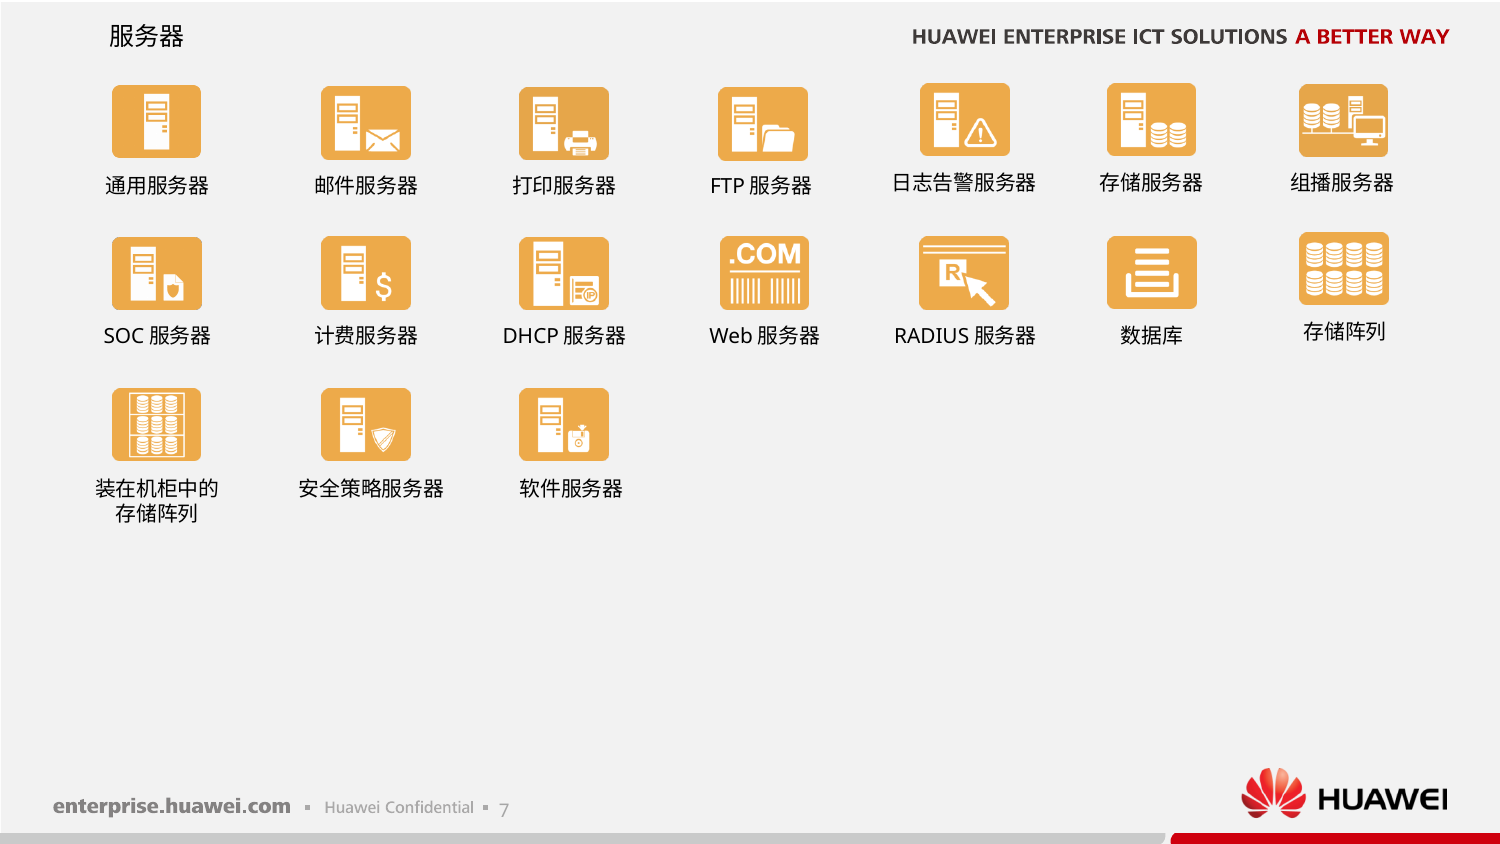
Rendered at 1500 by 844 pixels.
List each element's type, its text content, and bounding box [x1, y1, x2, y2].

text_box 存储阵列 [1288, 311, 1402, 351]
text_box RADIUS服务器 [879, 315, 1052, 356]
picture [519, 86, 609, 160]
text_box 日志告警服务器 [876, 162, 1052, 202]
text_box Web服务器 [694, 315, 835, 356]
text_box 装在机柜中的 存储阵列 [80, 468, 235, 533]
picture [1299, 231, 1389, 305]
text_box SOC服务器 [88, 315, 227, 356]
picture [1298, 83, 1388, 157]
text_box 服务器 [94, 12, 200, 58]
picture [1106, 83, 1196, 157]
text_box 数据库 [1105, 315, 1198, 356]
picture [1241, 768, 1447, 819]
picture [519, 236, 609, 310]
text_box 软件服务器 [504, 468, 639, 509]
picture [321, 387, 411, 461]
picture [1107, 236, 1197, 309]
picture [111, 387, 201, 461]
text_box 打印服务器 [497, 164, 631, 205]
text_box 通用服务器 [90, 164, 225, 205]
text_box DHCP服务器 [487, 315, 641, 356]
picture [719, 236, 809, 310]
text_box 邮件服务器 [299, 164, 433, 205]
picture [519, 387, 609, 461]
text_box 计费服务器 [299, 315, 433, 356]
text_box 安全策略服务器 [284, 468, 460, 509]
text_box 存储服务器 [1084, 162, 1219, 202]
picture [919, 236, 1009, 310]
picture [920, 83, 1010, 157]
picture [112, 237, 202, 311]
picture [321, 86, 411, 160]
text_box FTP服务器 [695, 164, 827, 205]
picture [112, 85, 202, 158]
picture [718, 87, 808, 161]
picture [321, 236, 411, 310]
text_box 组播服务器 [1275, 162, 1409, 202]
